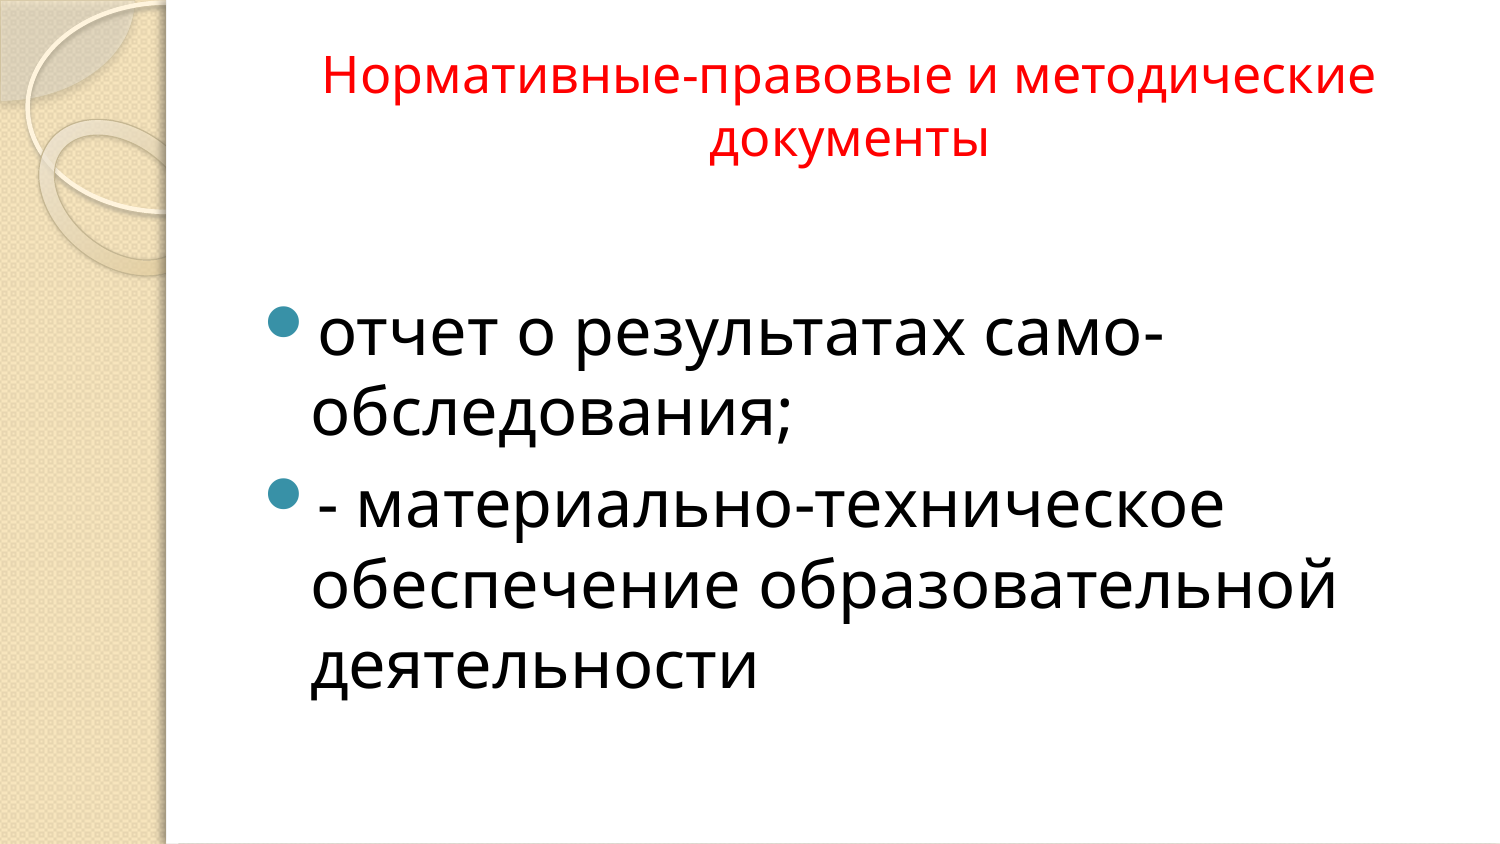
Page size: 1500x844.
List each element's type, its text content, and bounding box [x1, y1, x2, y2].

title Нормативные-правовые и методические документы [235, 33, 1466, 175]
list отчет о результатах само-обследования; - материально-техническое обеспечение образовательной деятельности [235, 281, 1466, 762]
